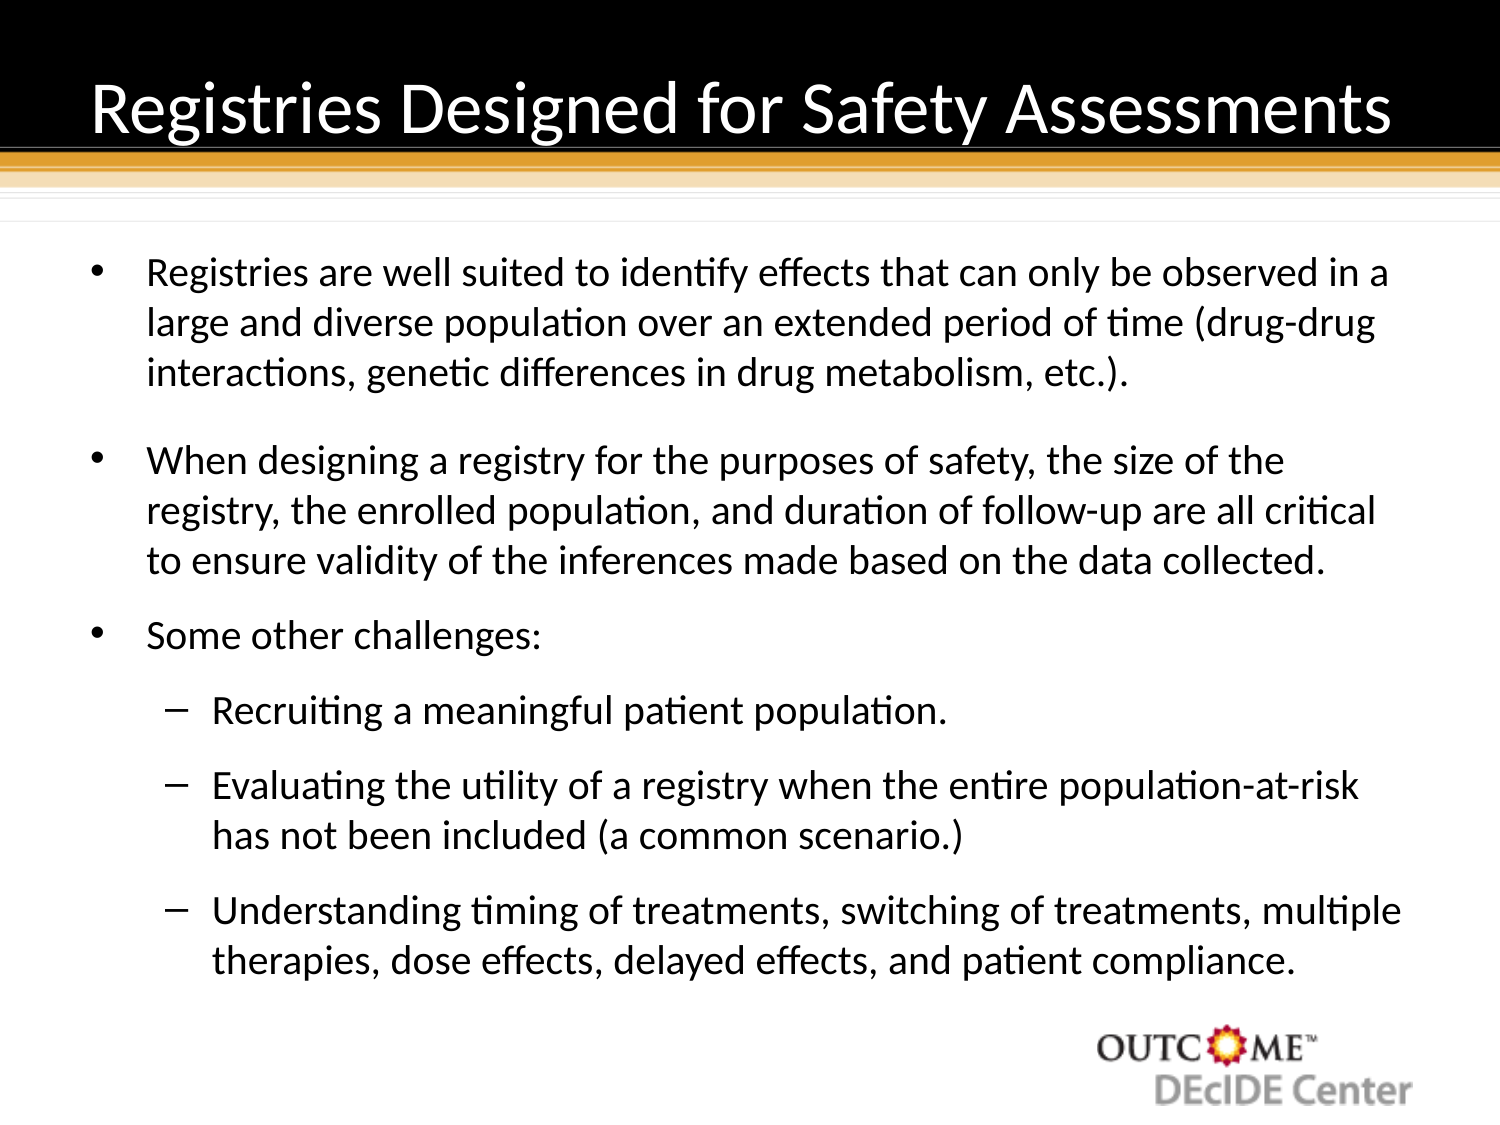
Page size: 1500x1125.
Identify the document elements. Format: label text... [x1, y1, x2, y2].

list Registries are well suited to identify effects that can only be observed in a large and diverse population over an extended period of time (drug-drug interactions, genetic differences in drug metabolism, etc.). When designing a registry for the purposes of safety, the size of the registry, the enrolled population, and duration of follow-up are all critical to ensure validity of the inferences made based on the data collected. Some other challenges: Recruiting a meaningful patient population. Evaluating the utility of a registry when the entire population-at-risk has not been included (a common scenario.) Understanding timing of treatments, switching of treatments, multiple therapies, dose effects, delayed effects, and patient compliance. [74, 237, 1426, 976]
title Registries Designed for Safety Assessments [74, 44, 1426, 163]
picture [1097, 1024, 1413, 1106]
picture [0, 0, 1500, 223]
